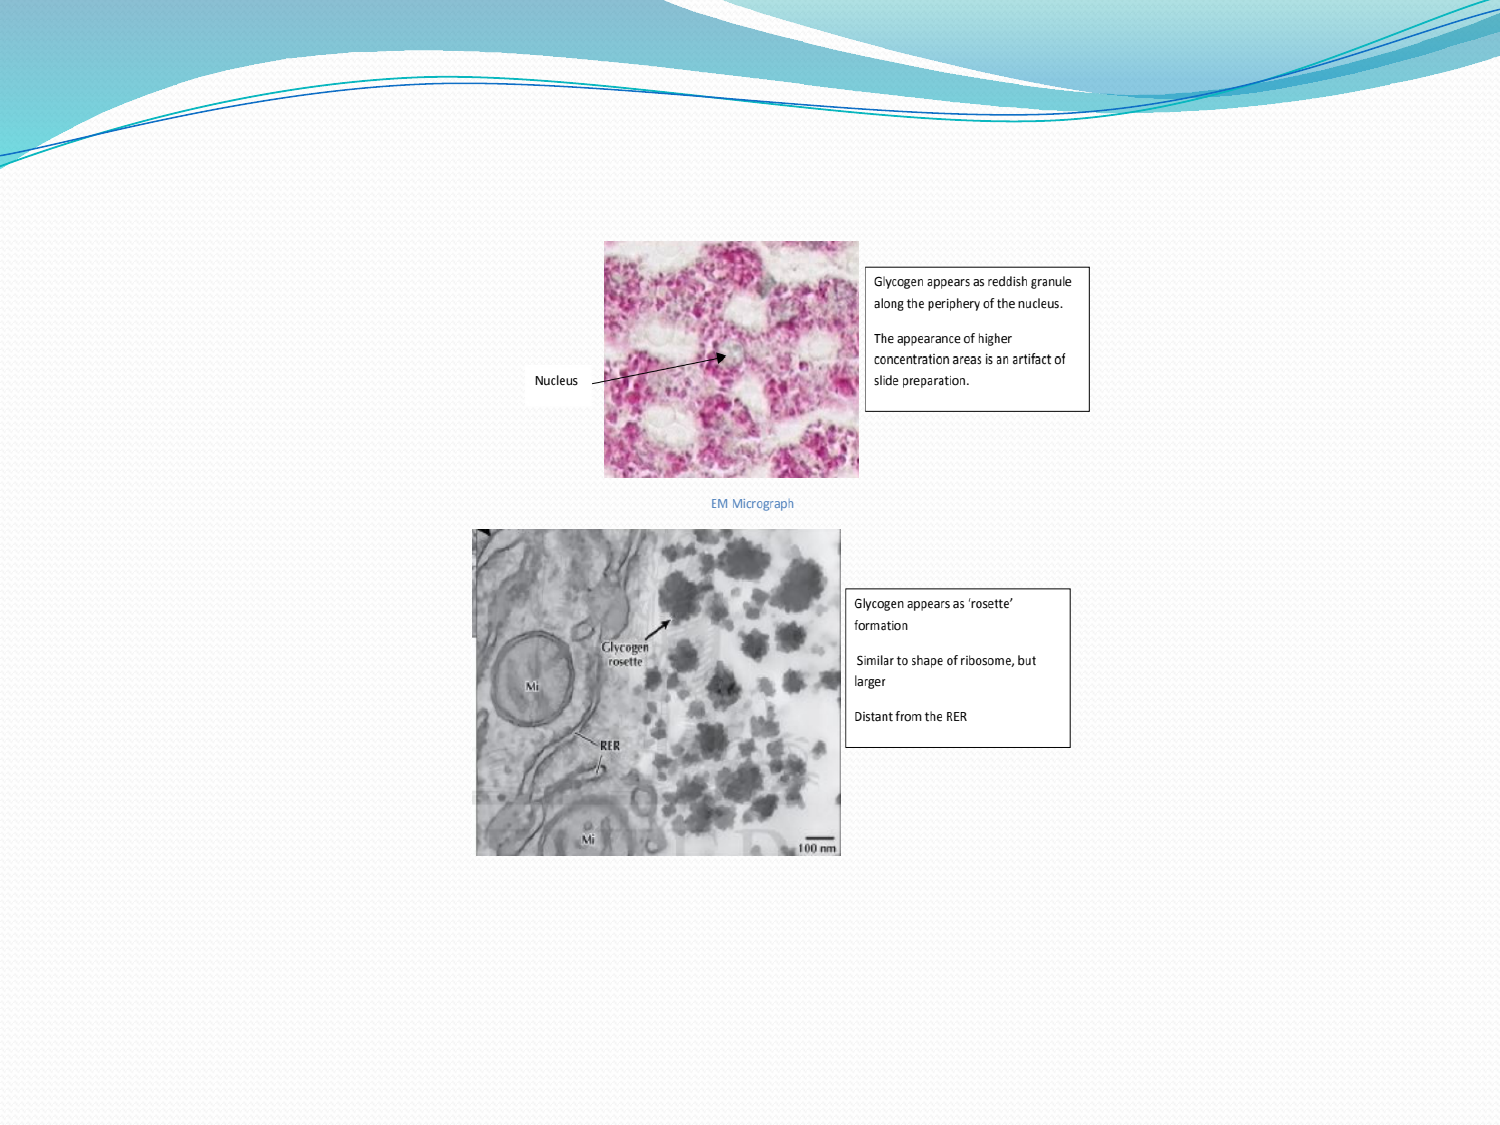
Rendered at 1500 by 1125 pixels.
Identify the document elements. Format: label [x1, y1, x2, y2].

list [0, 237, 1490, 1088]
